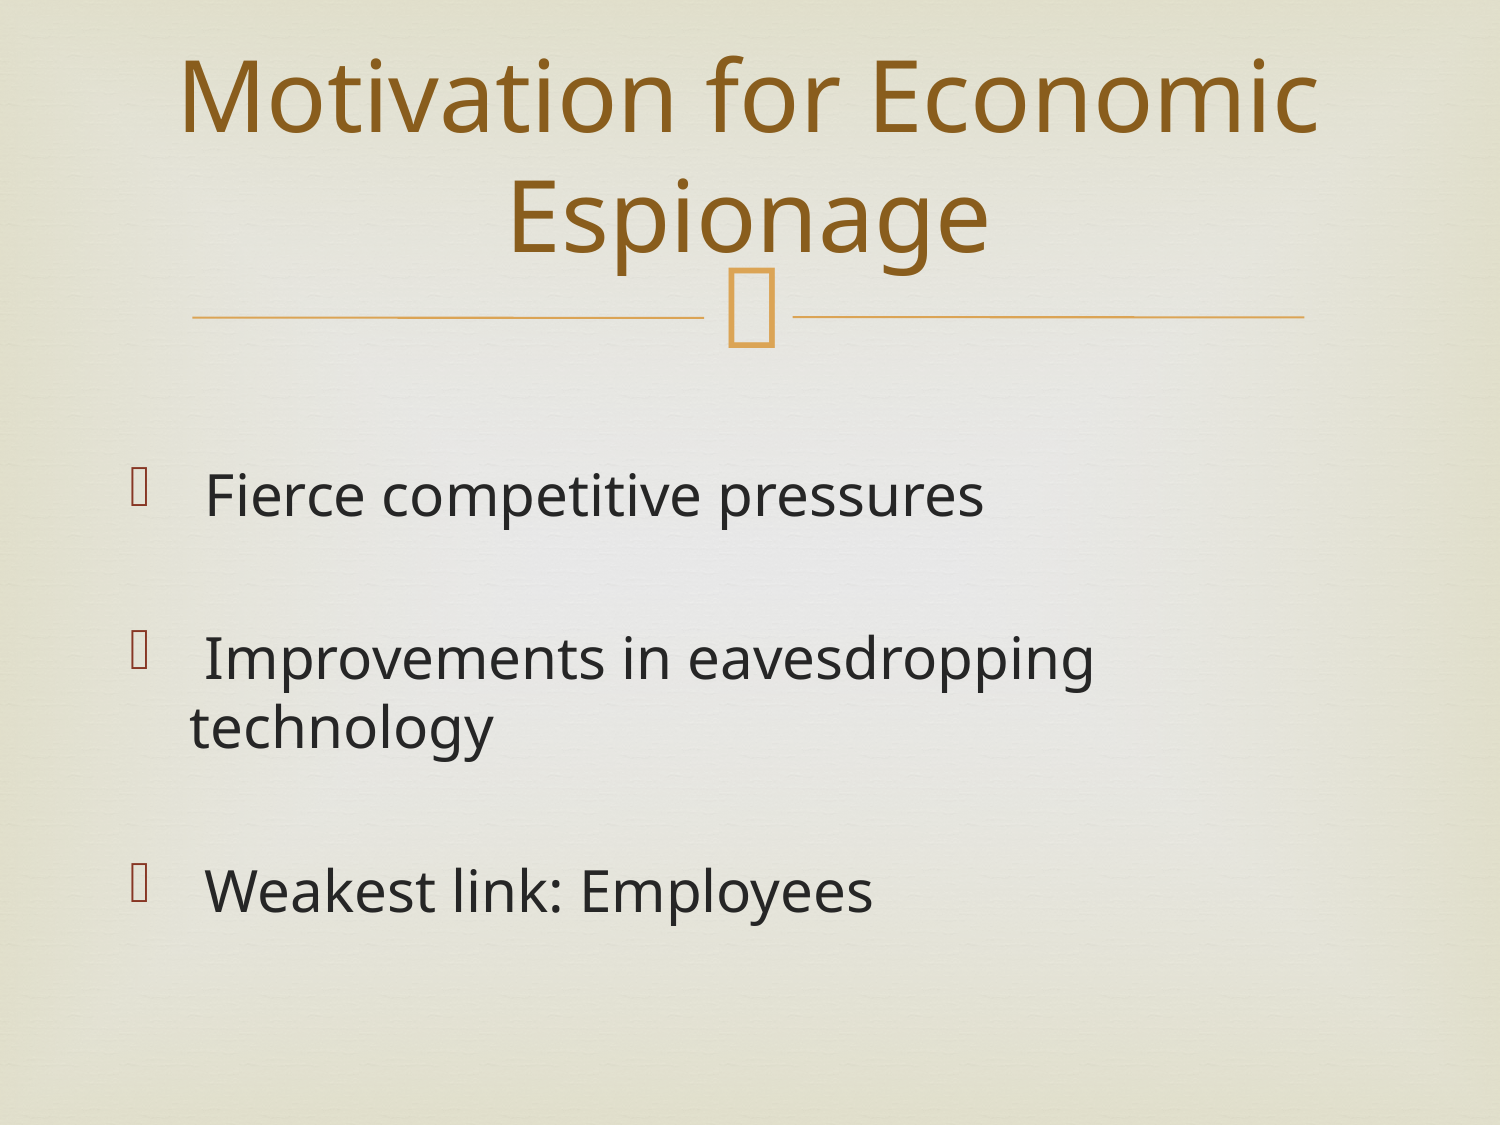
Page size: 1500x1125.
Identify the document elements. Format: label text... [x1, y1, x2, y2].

list Fierce competitive pressures Improvements in eavesdropping technology Weakest link: Employees [114, 368, 1386, 1005]
title Motivation for Economic Espionage [112, 38, 1386, 267]
